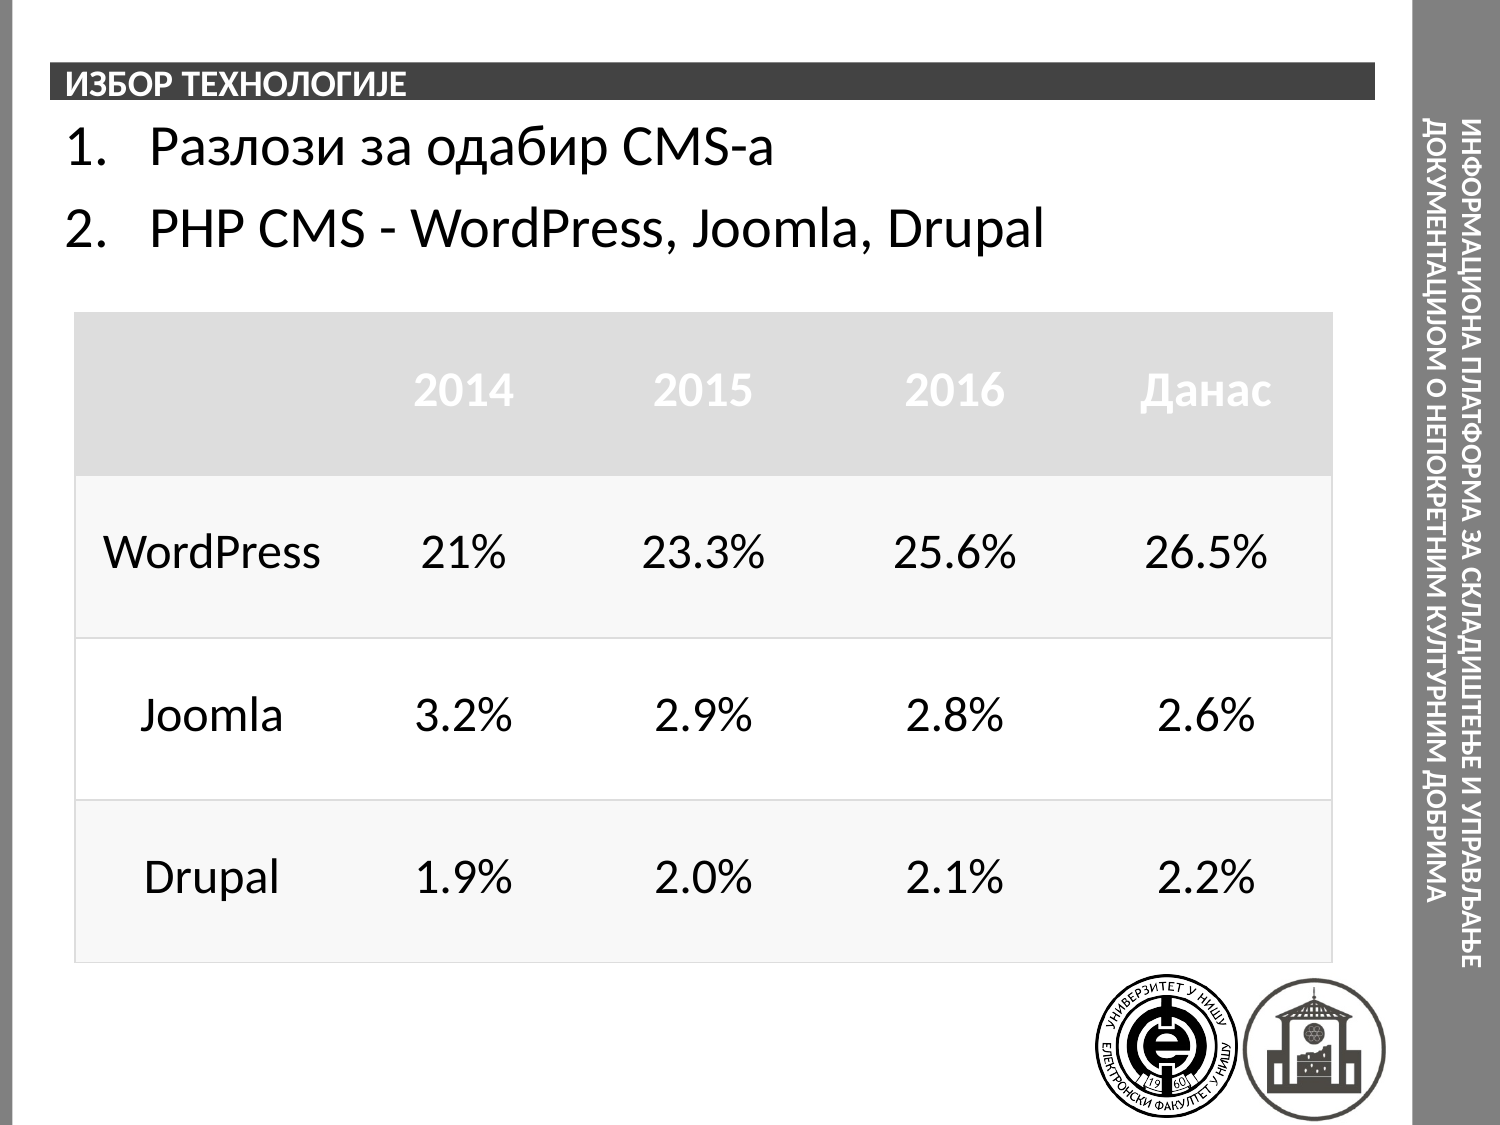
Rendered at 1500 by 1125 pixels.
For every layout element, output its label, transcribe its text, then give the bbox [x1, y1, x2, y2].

table_cell 2.9% [578, 639, 829, 799]
picture [1239, 968, 1388, 1123]
table_header Данас [1081, 314, 1331, 474]
table_cell 26.5% [1081, 476, 1331, 637]
table_cell Joomla [76, 639, 349, 799]
table_cell 2.2% [1081, 801, 1331, 962]
table_cell Drupal [76, 801, 349, 962]
table_cell 2.0% [578, 801, 829, 962]
table_header 2015 [578, 314, 829, 474]
table_cell 2.8% [829, 639, 1081, 799]
table_cell 23.3% [578, 476, 829, 637]
table_cell 21% [349, 476, 578, 637]
table_cell 3.2% [349, 639, 578, 799]
table_cell 25.6% [829, 476, 1081, 637]
list Разлози за одабир CMS-a PHP CMS - WordPress, Joomla, Drupal [50, 99, 1375, 1025]
table_header 2016 [829, 314, 1081, 474]
table_cell 1.9% [349, 801, 578, 962]
picture [1094, 974, 1238, 1118]
table_cell WordPress [76, 476, 349, 637]
title ИНФОРМАЦИОНА ПЛАТФОРМА ЗА СКЛАДИШТЕЊЕ И УПРАВЉАЊЕ ДОКУМЕНТАЦИЈОМ О НЕПОКРЕТНИМ КУЛТУРНИМ ДОБРИМА [1412, 62, 1500, 1025]
table_cell 2.6% [1081, 639, 1331, 799]
table_header [76, 314, 349, 474]
list ИЗБОР ТЕХНОЛОГИЈЕ [50, 62, 1375, 99]
table_header 2014 [349, 314, 578, 474]
table_cell 2.1% [829, 801, 1081, 962]
